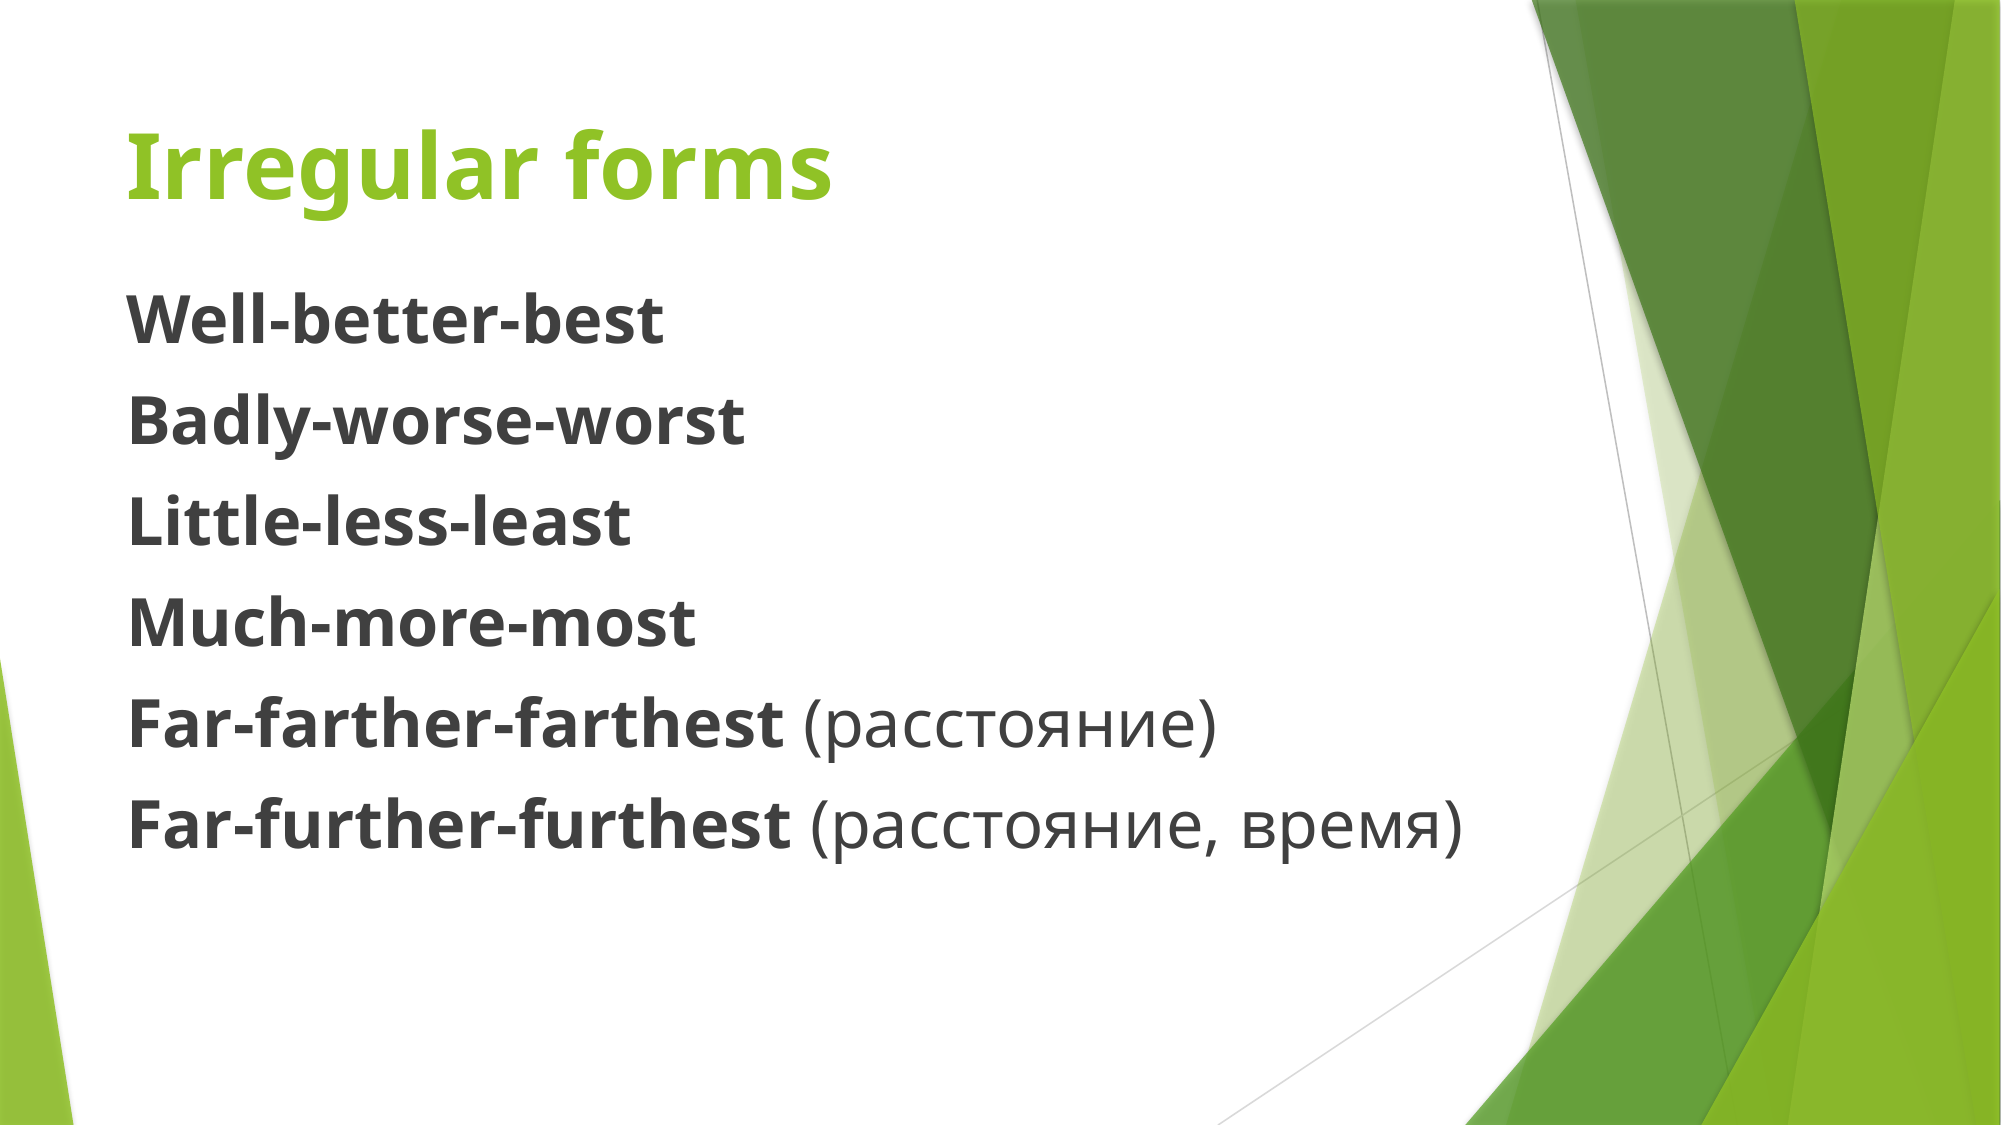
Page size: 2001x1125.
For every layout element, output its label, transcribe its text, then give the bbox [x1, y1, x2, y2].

title Irregular forms [111, 99, 1522, 269]
list Well-better-best Badly-worse-worst Little-less-least Much-more-most Far-farther-farthest (расстояние) Far-further-furthest (расстояние, время) [111, 269, 1643, 992]
